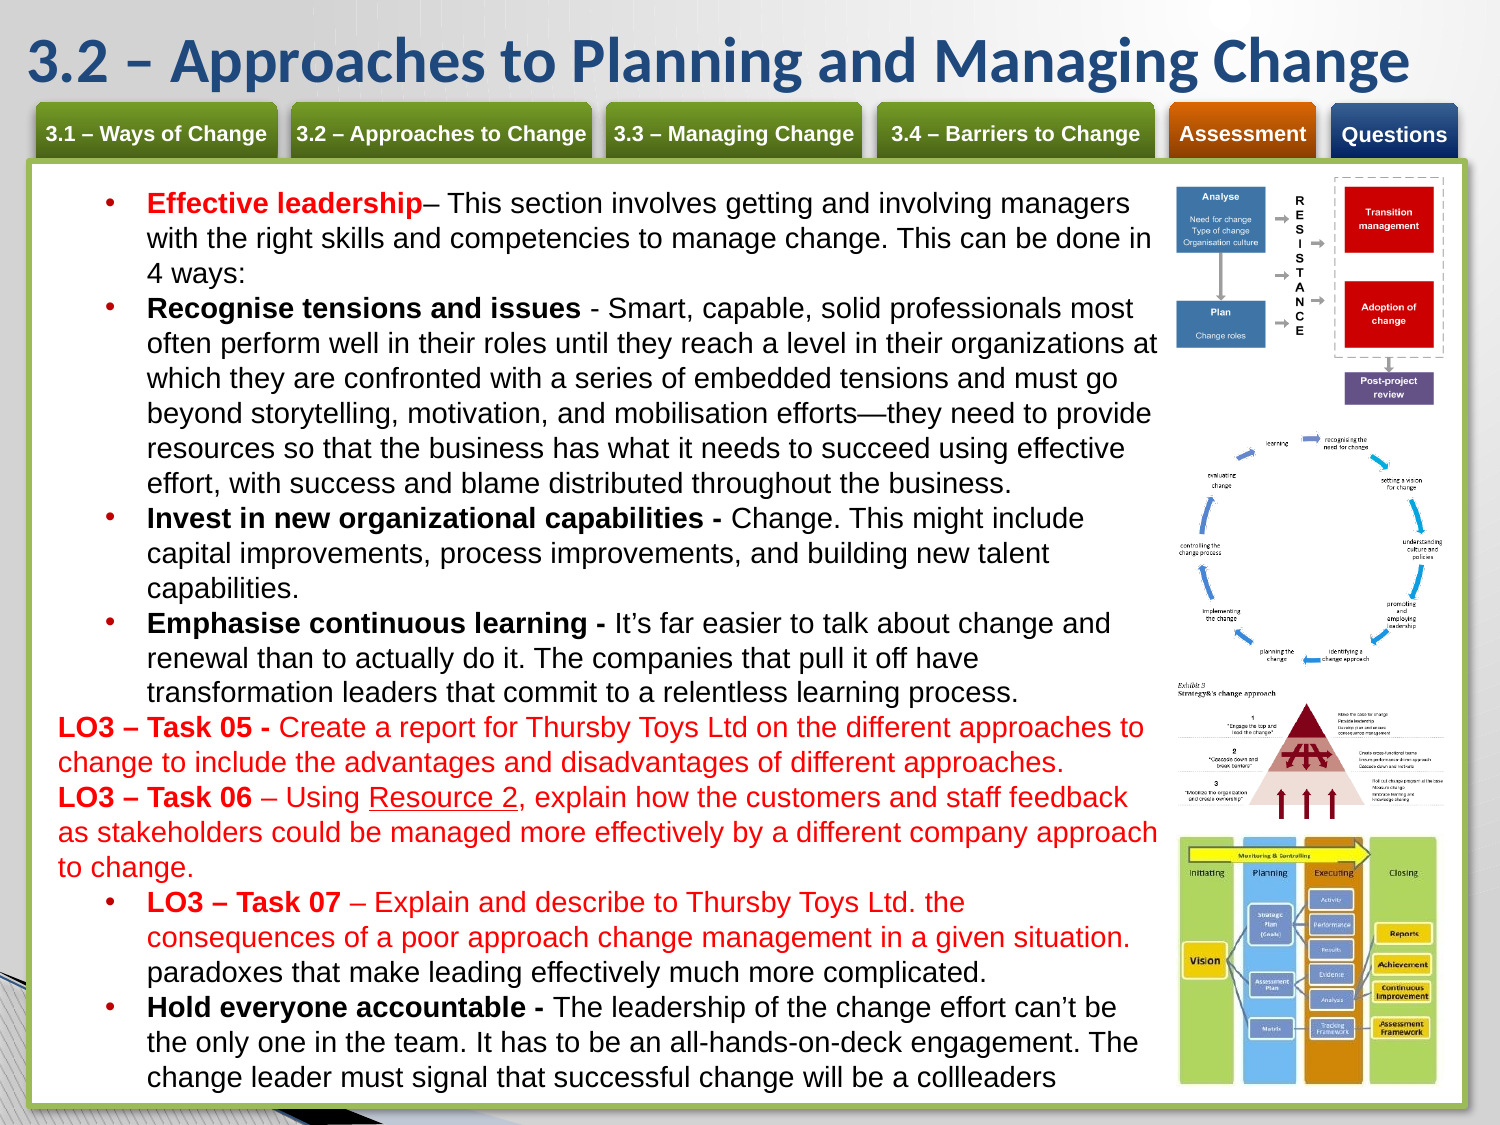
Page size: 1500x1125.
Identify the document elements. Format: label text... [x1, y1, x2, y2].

picture [1176, 680, 1444, 820]
picture [1176, 833, 1444, 1088]
text_box Effective leadership– This section involves getting and involving managers with the right skills and competencies to manage change. This can be done in 4 ways: Recognise tensions and issues - Smart, capable, solid professionals most often perform well in their roles until they reach a level in their organizations at which they are confronted with a series of embedded tensions and must go beyond storytelling, motivation, and mobilisation efforts―they need to provide resources so that the business has what it needs to succeed using effective effort, with success and blame distributed throughout the business. Invest in new organizational capabilities - Change. This might include capital improvements, process improvements, and building new talent capabilities. Emphasise continuous learning - It’s far easier to talk about change and renewal than to actually do it. The companies that pull it off have transformation leaders that commit to a relentless learning process. LO3 – Task 05 - Create a report for Thursby Toys Ltd on the different approaches to change to include the advantages and disadvantages of different approaches. LO3 – Task 06 – Using Resource 2, explain how the customers and staff feedback as stakeholders could be managed more effectively by a different company approach to change. LO3 – Task 07 – Explain and describe to Thursby Toys Ltd. the consequences of a poor approach change management in a given situation. paradoxes that make leading effectively much more complicated. Hold everyone accountable - The leadership of the change effort can’t be the only one in the team. It has to be an all-hands-on-deck engagement. The change leader must signal that successful change will be a collleaders [43, 176, 1177, 1101]
picture [281, 1114, 303, 1125]
picture [1176, 176, 1444, 405]
title 3.2 – Approaches to Planning and Managing Change [11, 11, 1465, 102]
picture [1176, 428, 1444, 670]
